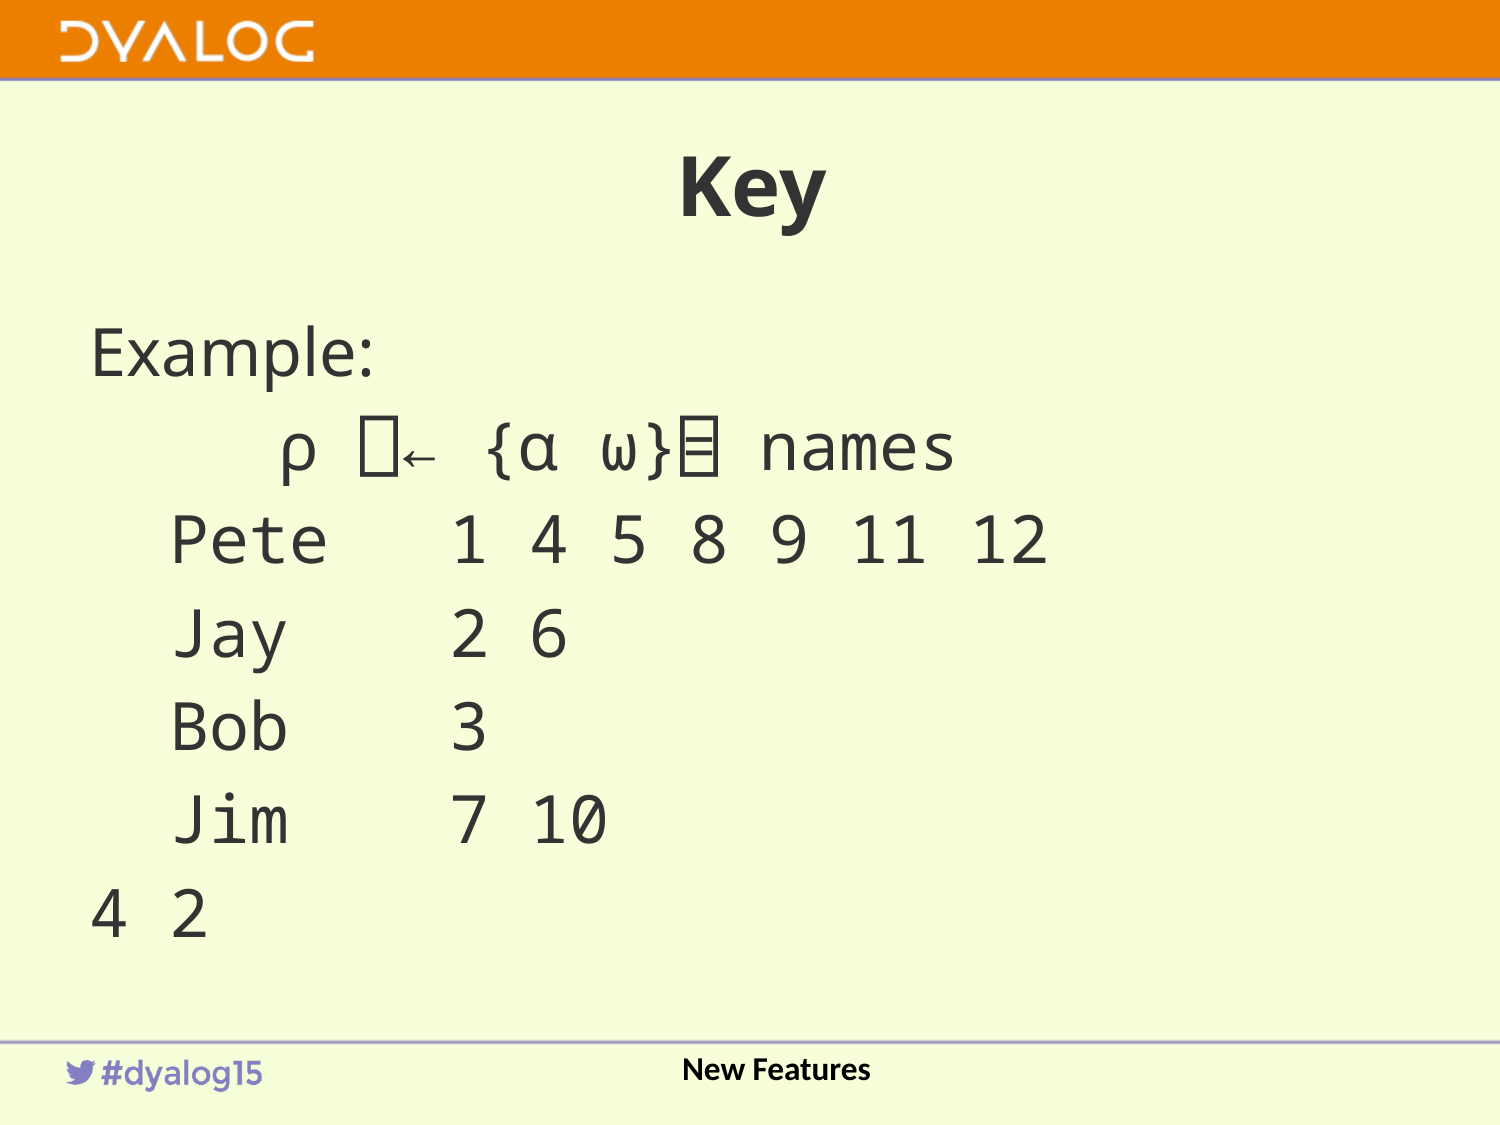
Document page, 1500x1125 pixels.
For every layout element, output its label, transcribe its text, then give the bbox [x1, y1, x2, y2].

list Example: ⍴ ⎕← {⍺ ⍵}⌸ names Pete 1 4 5 8 9 11 12 Jay 2 6 Bob 3 Jim 7 10 4 2 [75, 302, 1425, 1005]
title Key [76, 125, 1427, 256]
picture [0, 0, 1500, 1125]
footer New Features [667, 1039, 892, 1100]
